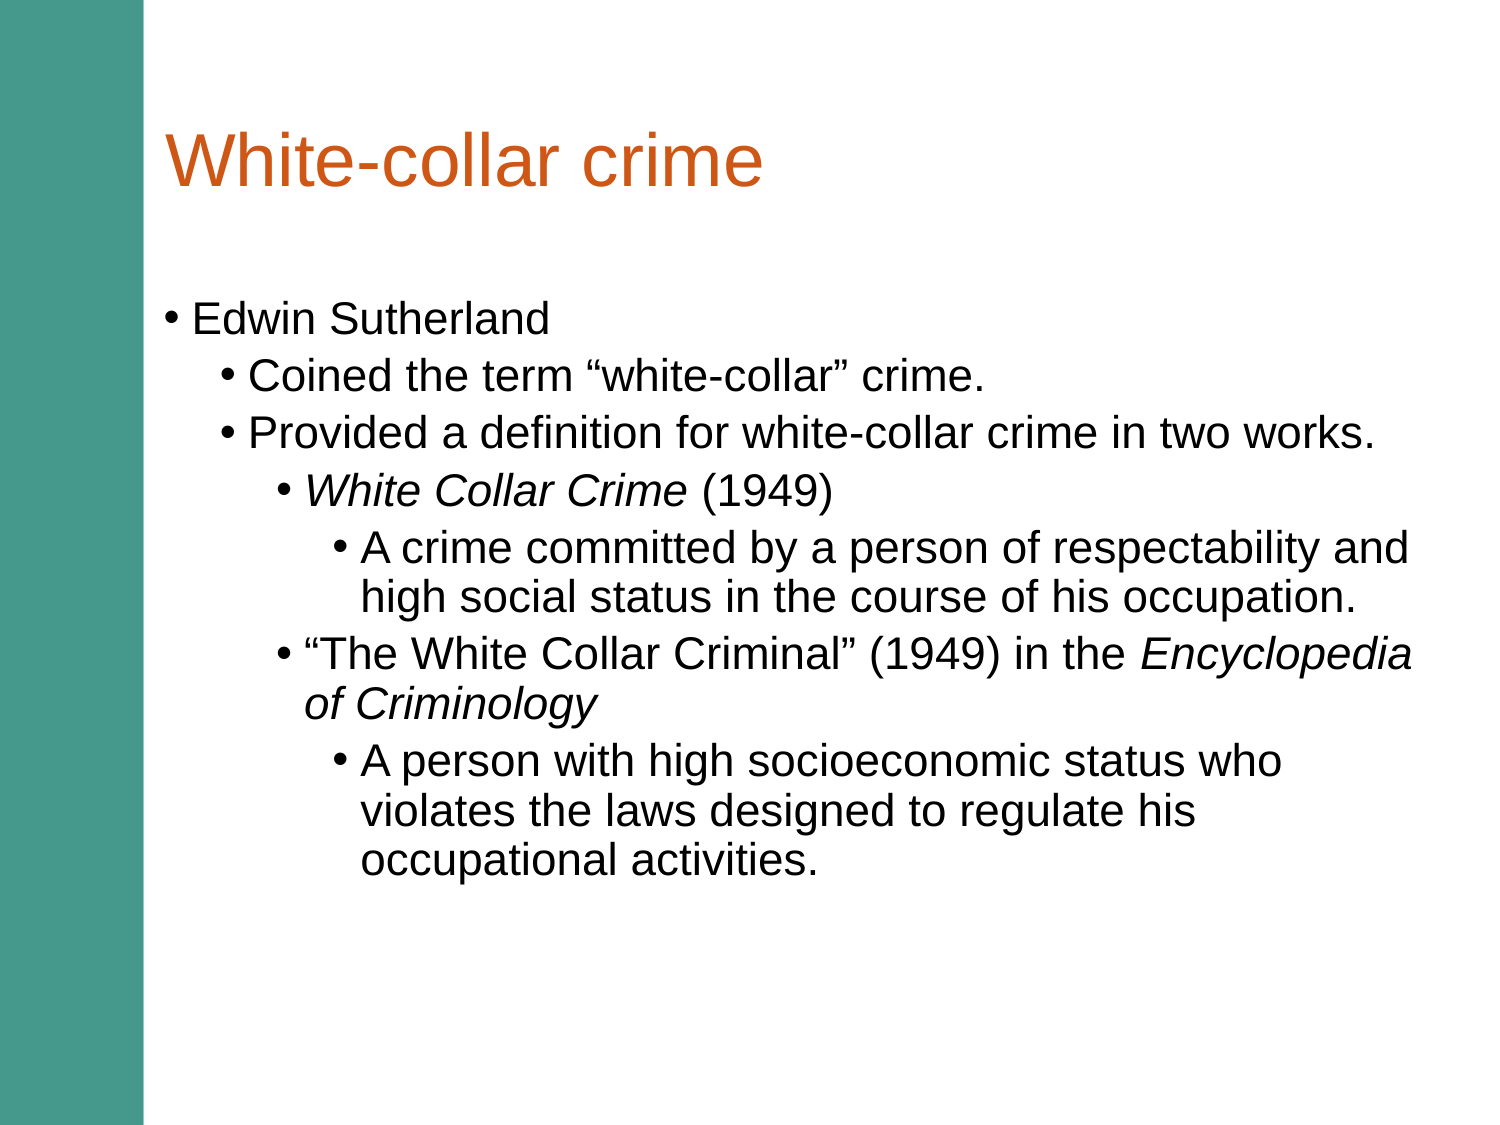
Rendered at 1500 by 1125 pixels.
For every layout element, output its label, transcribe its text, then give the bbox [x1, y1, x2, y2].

picture [0, 0, 1500, 1125]
list Edwin Sutherland Coined the term “white-collar” crime. Provided a definition for white-collar crime in two works. White Collar Crime (1949) A crime committed by a person of respectability and high social status in the course of his occupation. “The White Collar Criminal” (1949) in the Encyclopedia of Criminology A person with high socioeconomic status who violates the laws designed to regulate his occupational activities. [148, 287, 1443, 1002]
title White-collar crime [150, 99, 1444, 225]
